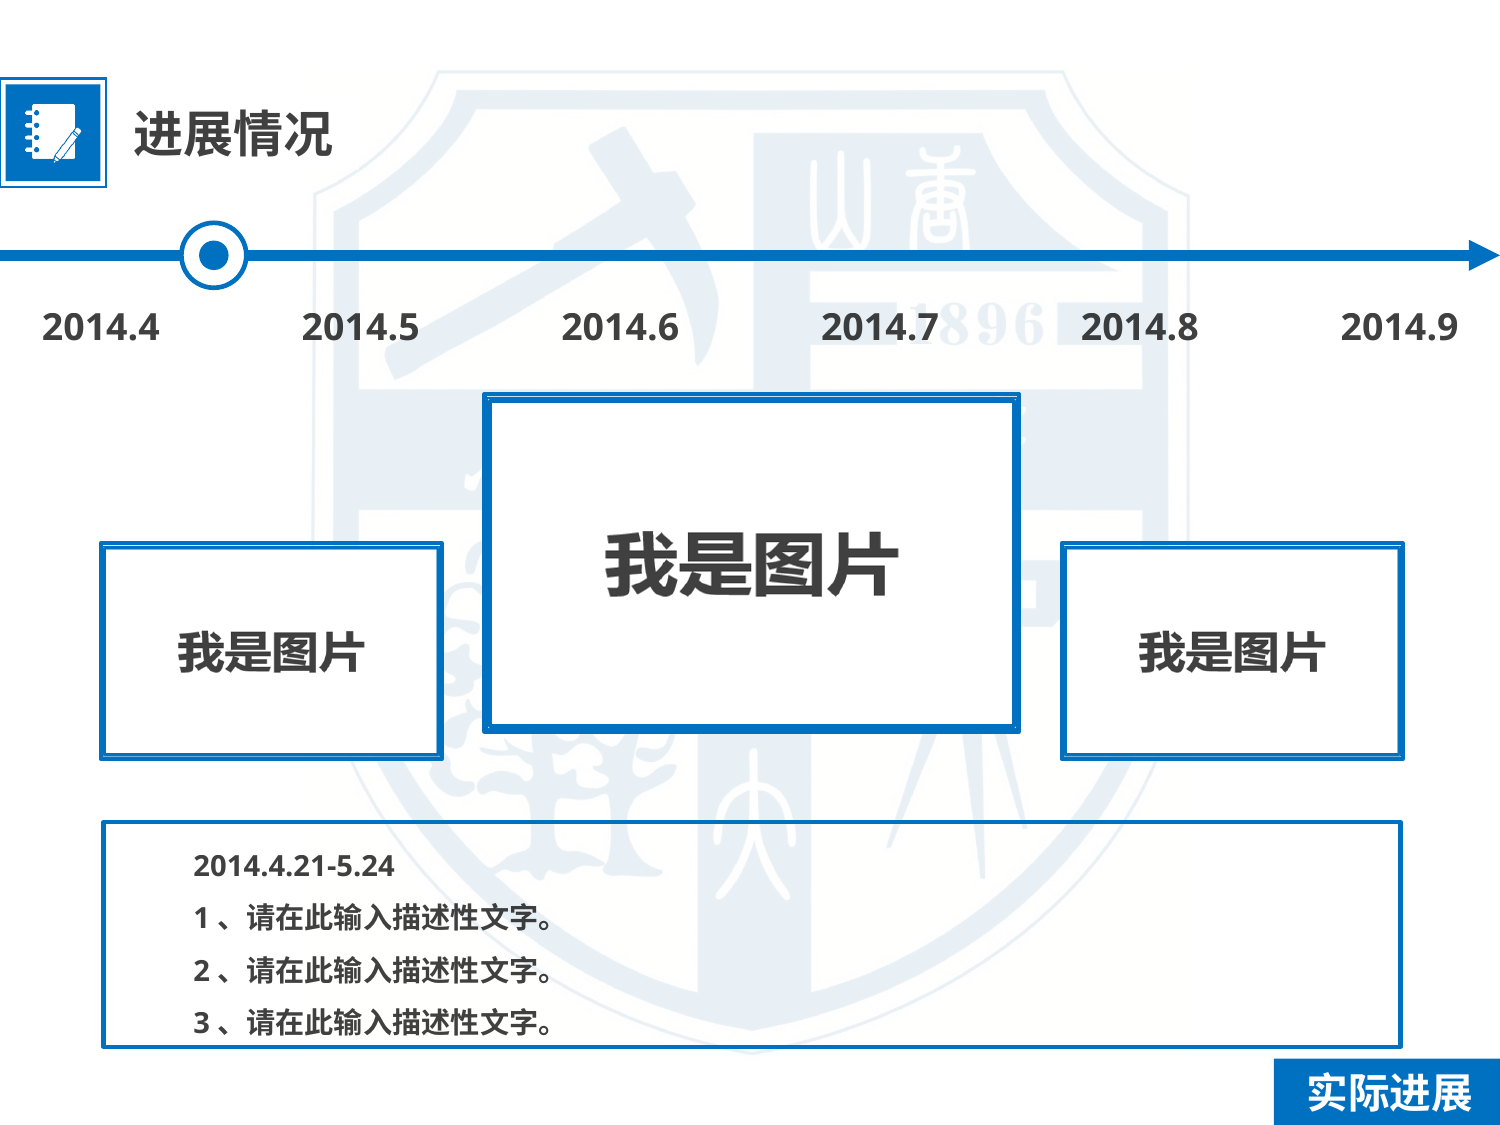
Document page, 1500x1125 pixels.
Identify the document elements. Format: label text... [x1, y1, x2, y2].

text_box 2014.7 [806, 295, 973, 356]
text_box 2014.6 [546, 295, 713, 356]
picture [102, 545, 440, 757]
text_box 2014.8 [1066, 295, 1233, 356]
text_box 2014.4 [27, 295, 194, 356]
text_box 2014.4.21-5.24 1、请在此输入描述性文字。 2、请在此输入描述性文字。 3、请在此输入描述性文字。 [103, 822, 1401, 1047]
text_box 2014.9 [1325, 295, 1492, 356]
text_box 2014.5 [286, 295, 453, 356]
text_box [0, 78, 107, 188]
text_box 实际进展 [1273, 1058, 1500, 1125]
picture [1063, 545, 1401, 757]
picture [486, 396, 1017, 730]
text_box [181, 222, 247, 288]
text_box 进展情况 [119, 94, 359, 170]
